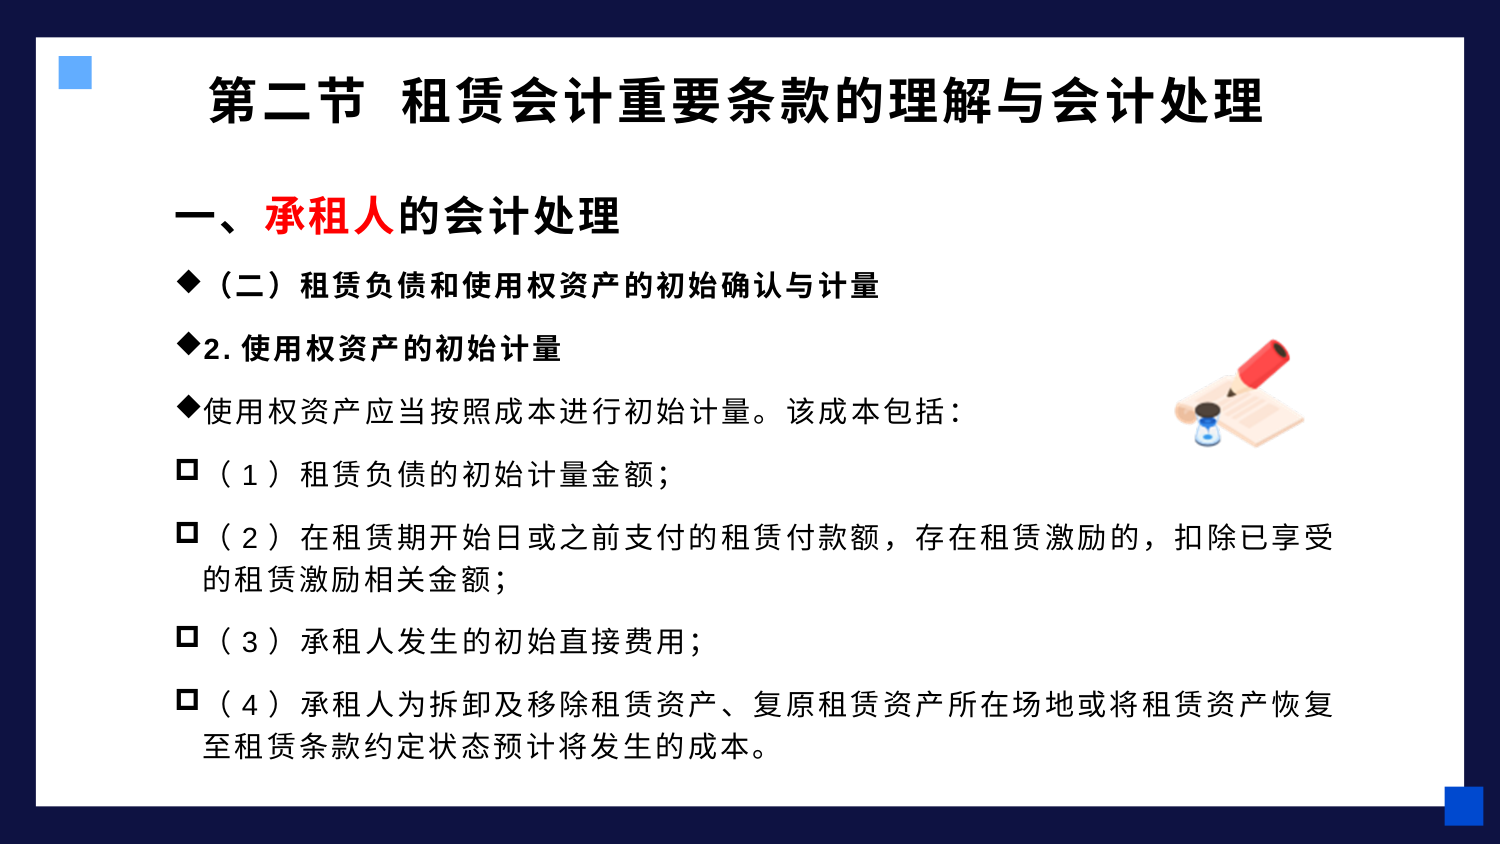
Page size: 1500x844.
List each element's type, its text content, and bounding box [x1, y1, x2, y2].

list 一、承租人的会计处理 （二）租赁负债和使用权资产的初始确认与计量 2.使用权资产的初始计量 使用权资产应当按照成本进行初始计量。该成本包括： （1）租赁负债的初始计量金额； （2）在租赁期开始日或之前支付的租赁付款额，存在租赁激励的，扣除已享受的租赁激励相关金额； （3）承租人发生的初始直接费用； （4）承租人为拆卸及移除租赁资产、复原租赁资产所在场地或将租赁资产恢复至租赁条款约定状态预计将发生的成本。 [157, 179, 1365, 604]
picture [1159, 315, 1310, 466]
title 第二节 租赁会计重要条款的理解与会计处理 [141, 48, 1327, 138]
